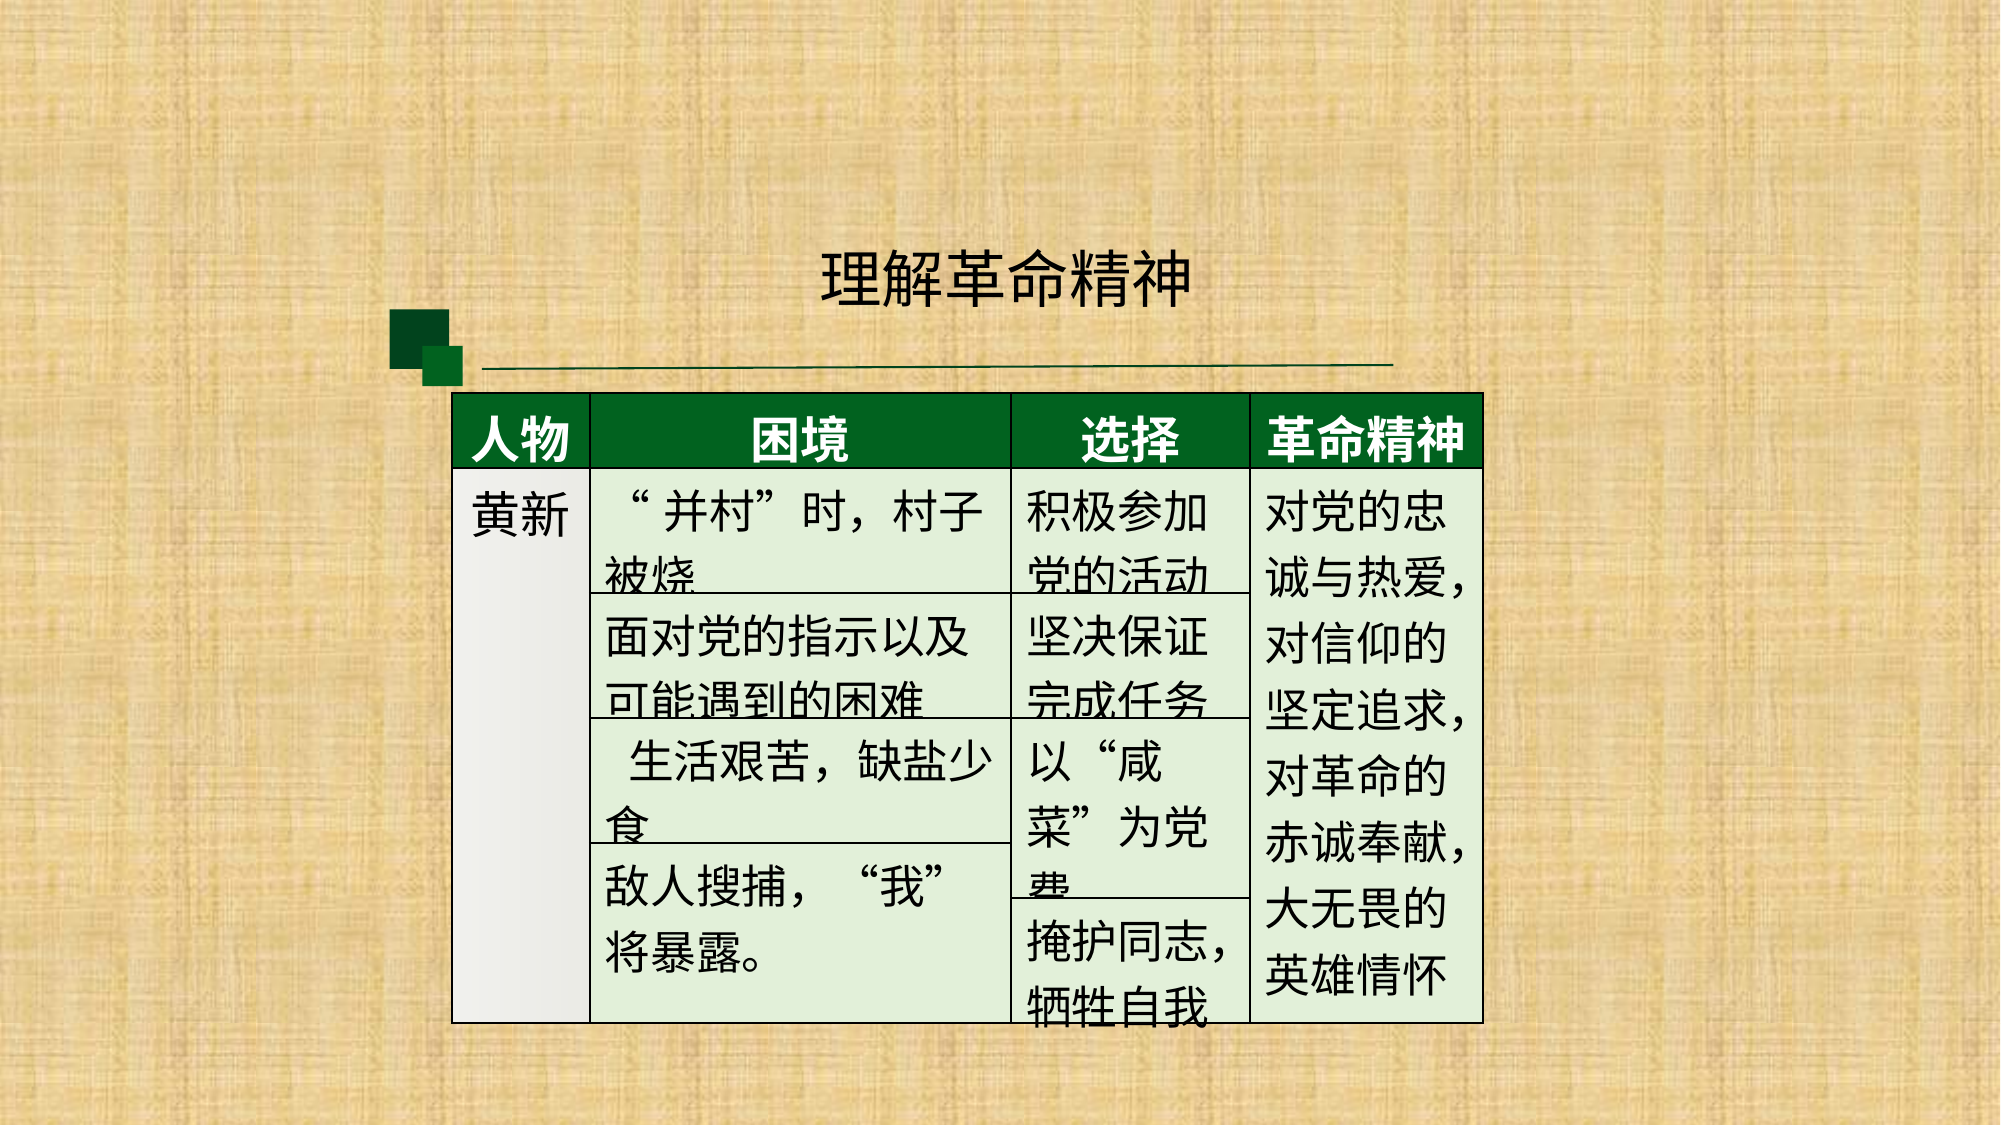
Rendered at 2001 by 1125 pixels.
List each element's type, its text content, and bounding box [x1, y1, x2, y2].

text_box 理解革命精神 [551, 232, 1463, 322]
table_cell 掩护同志，牺牲自我 [1012, 899, 1249, 1022]
table_cell 面对党的指示以及可能遇到的困难 [591, 594, 1010, 717]
table_cell 以“咸菜”为党费 [1012, 719, 1249, 897]
table_cell 积极参加党的活动 [1012, 469, 1249, 592]
picture [0, 0, 2001, 1125]
table_header 困境 [591, 394, 1010, 467]
table_header 革命精神 [1251, 394, 1482, 467]
table_cell 敌人搜捕，“我”将暴露。 [591, 844, 1010, 1022]
table_cell 黄新 [453, 469, 589, 1022]
table_header 人物 [453, 394, 589, 467]
table_cell “并村”时，村子被烧 [591, 469, 1010, 592]
table_cell 对党的忠诚与热爱，对信仰的坚定追求，对革命的赤诚奉献，大无畏的英雄情怀 [1251, 469, 1482, 1022]
table_cell 坚决保证完成任务 [1012, 594, 1249, 717]
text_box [481, 364, 1394, 369]
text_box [389, 309, 463, 387]
table_header 选择 [1012, 394, 1249, 467]
table_cell 生活艰苦，缺盐少食 [591, 719, 1010, 842]
